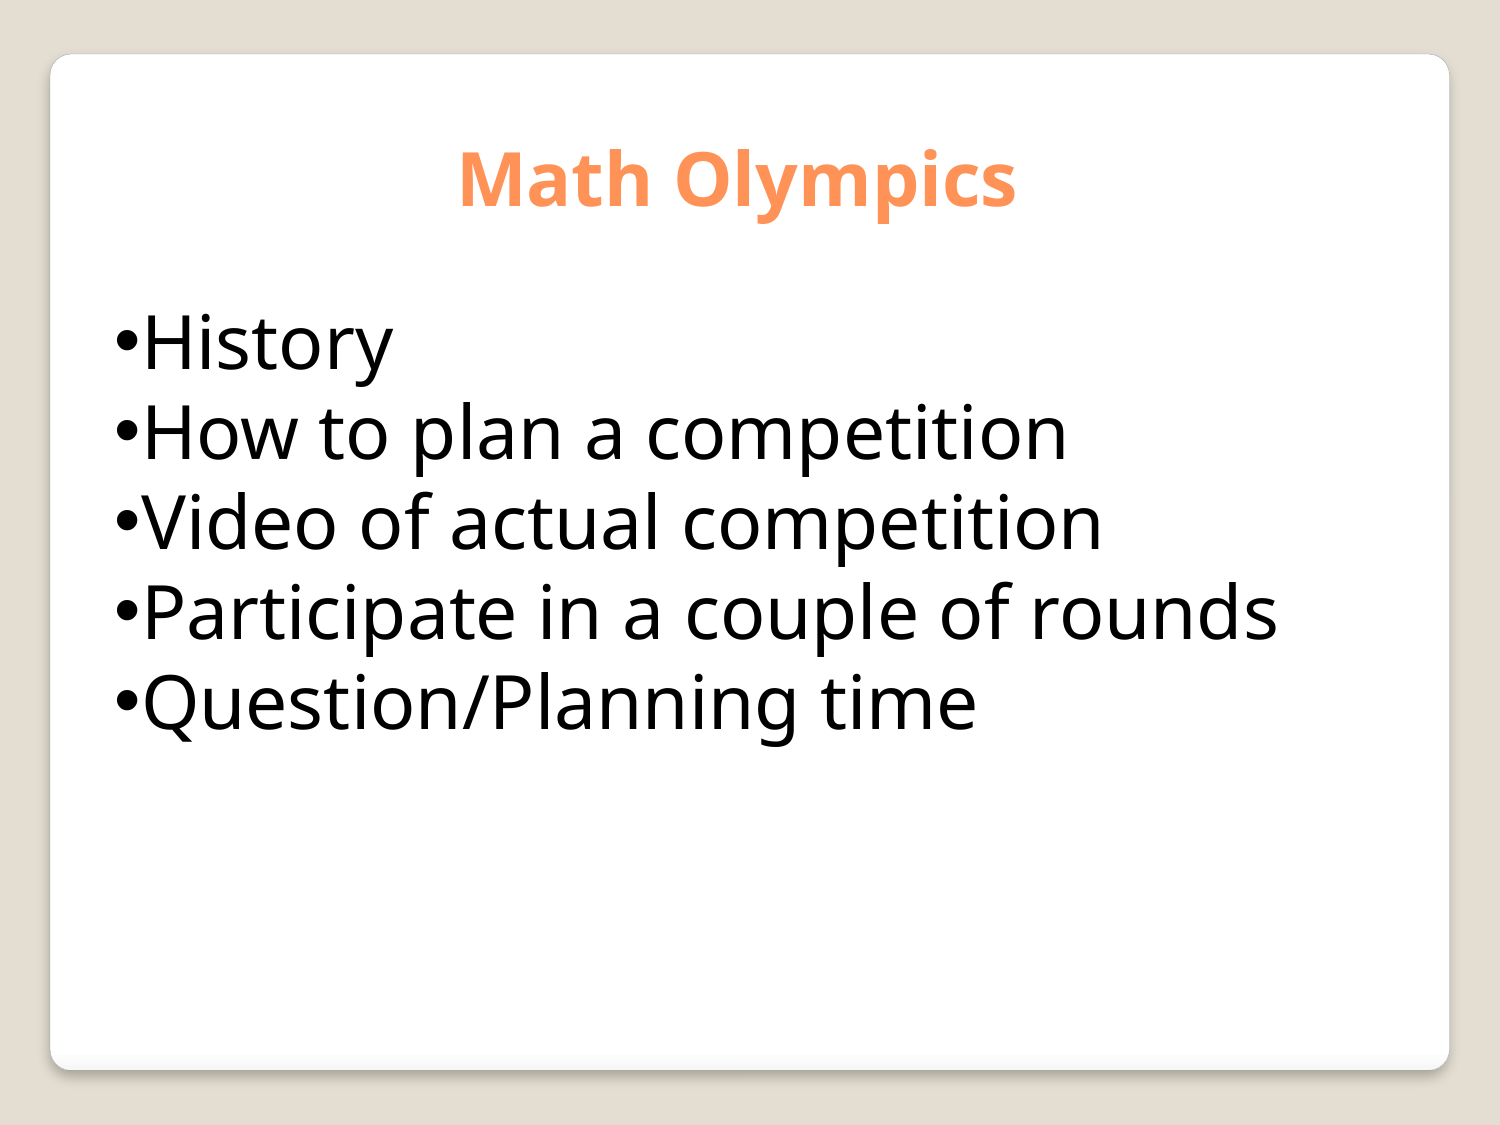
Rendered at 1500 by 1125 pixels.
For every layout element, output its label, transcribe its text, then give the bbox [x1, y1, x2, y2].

title Math Olympics [99, 0, 1375, 229]
text_box History How to plan a competition Video of actual competition Participate in a couple of rounds Question/Planning time [99, 287, 1475, 753]
